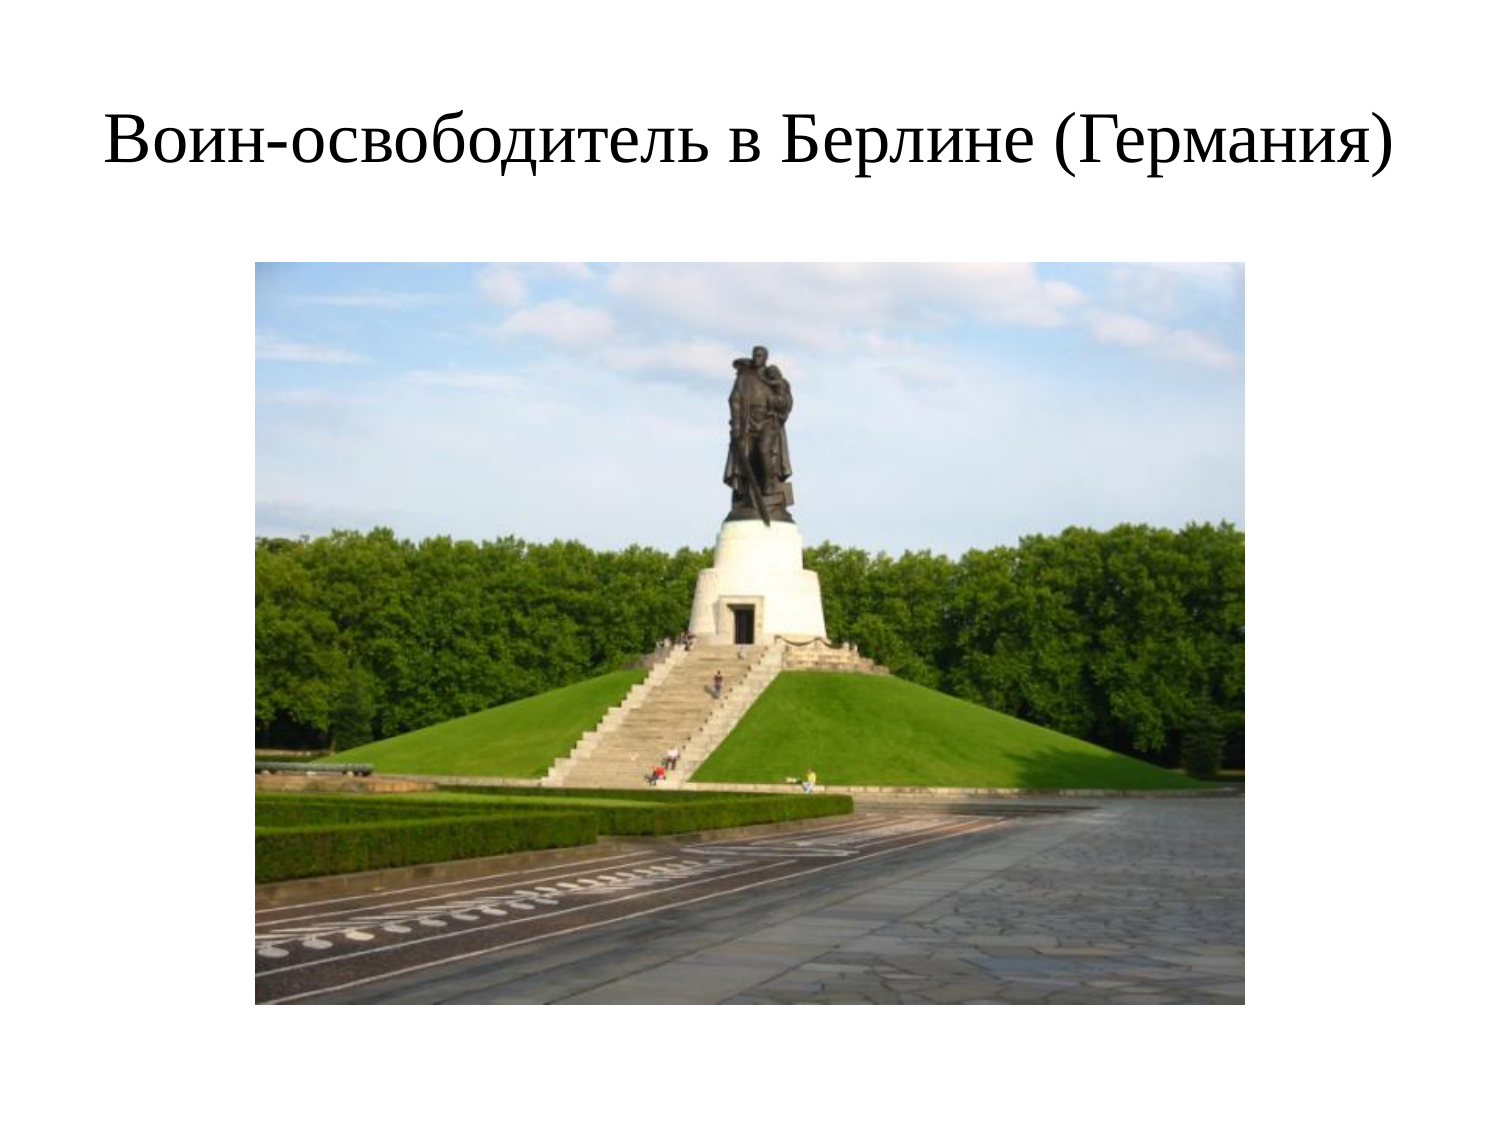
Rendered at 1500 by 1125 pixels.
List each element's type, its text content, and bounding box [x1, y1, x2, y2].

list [254, 262, 1246, 1006]
title Воин-освободитель в Берлине (Германия) [75, 45, 1425, 223]
